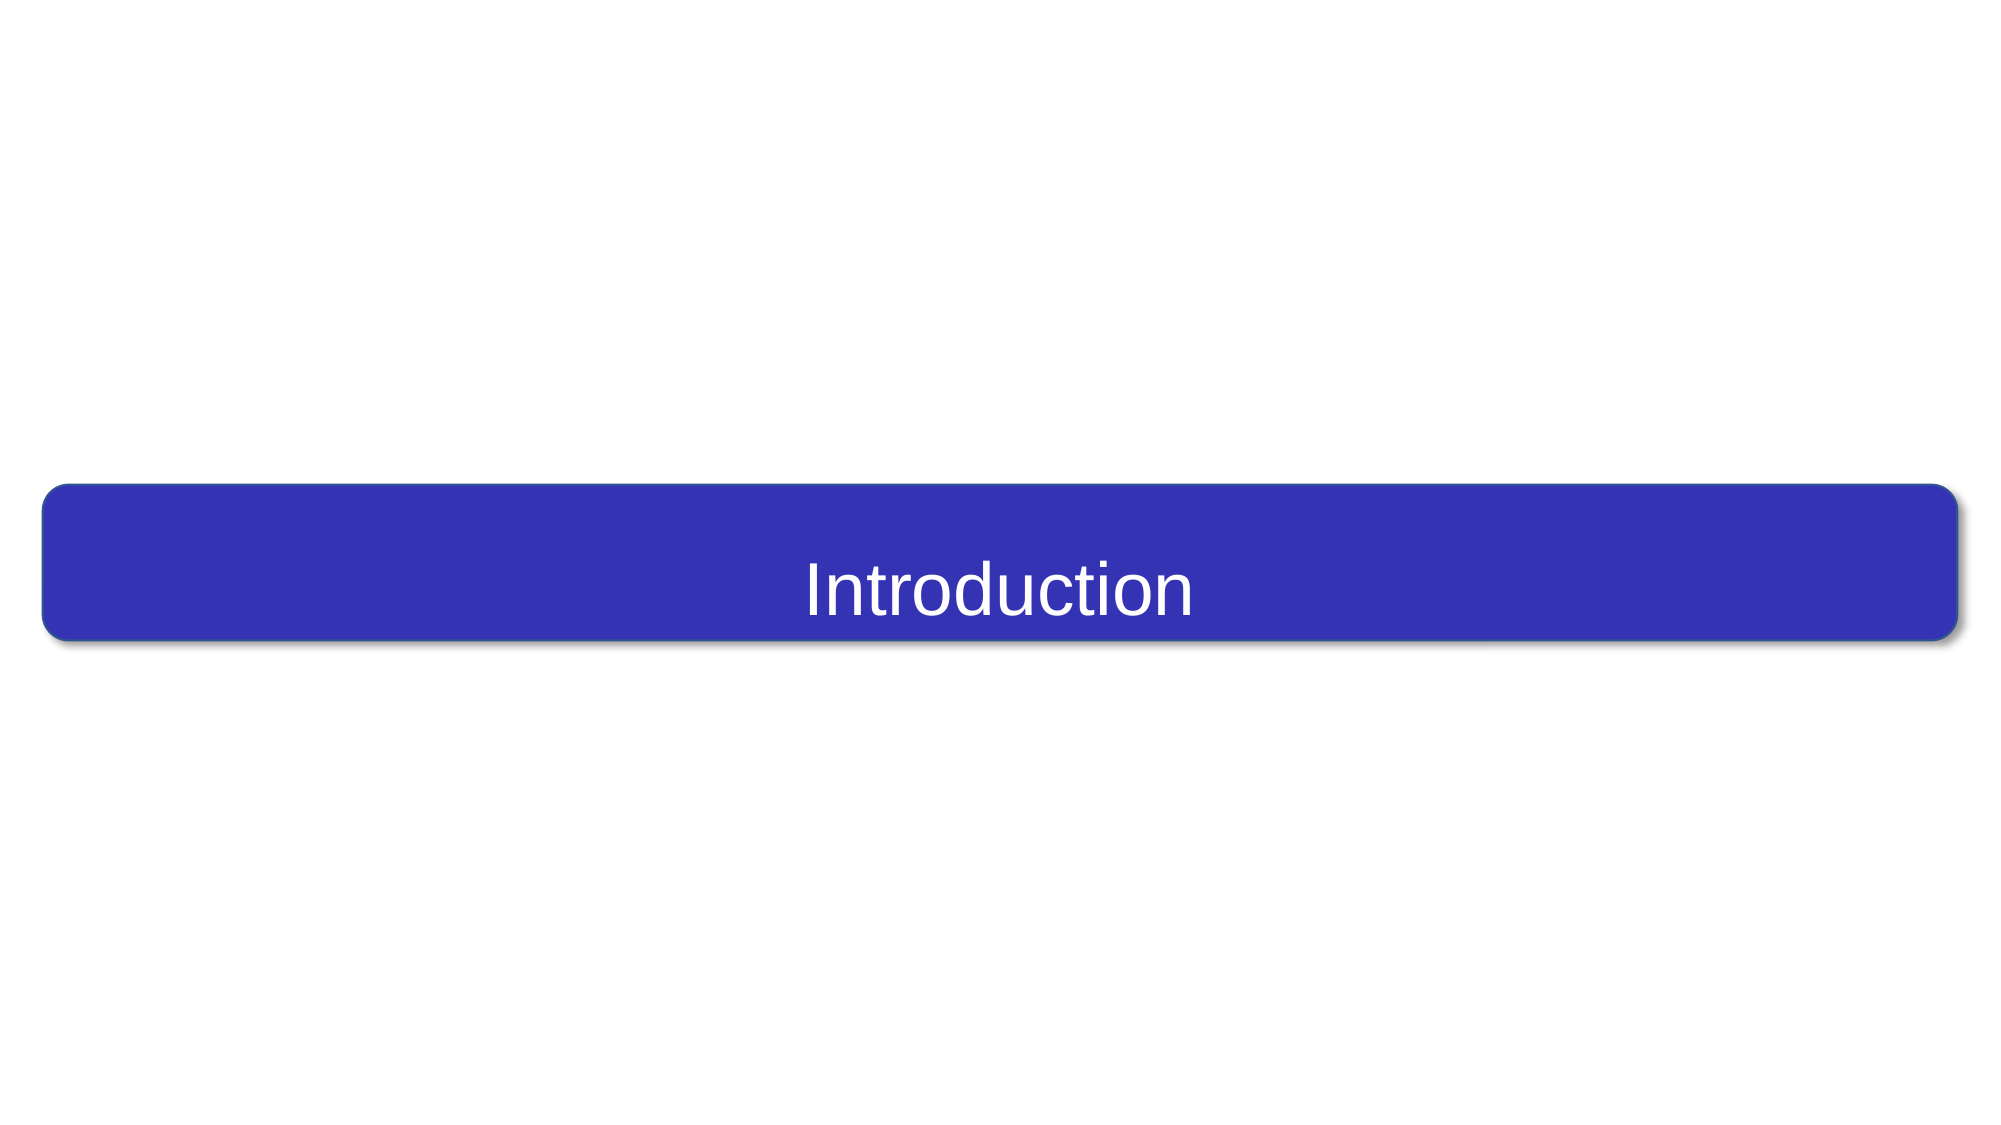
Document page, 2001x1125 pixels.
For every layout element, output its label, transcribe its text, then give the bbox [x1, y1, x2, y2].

text_box Introduction [41, 483, 1959, 642]
